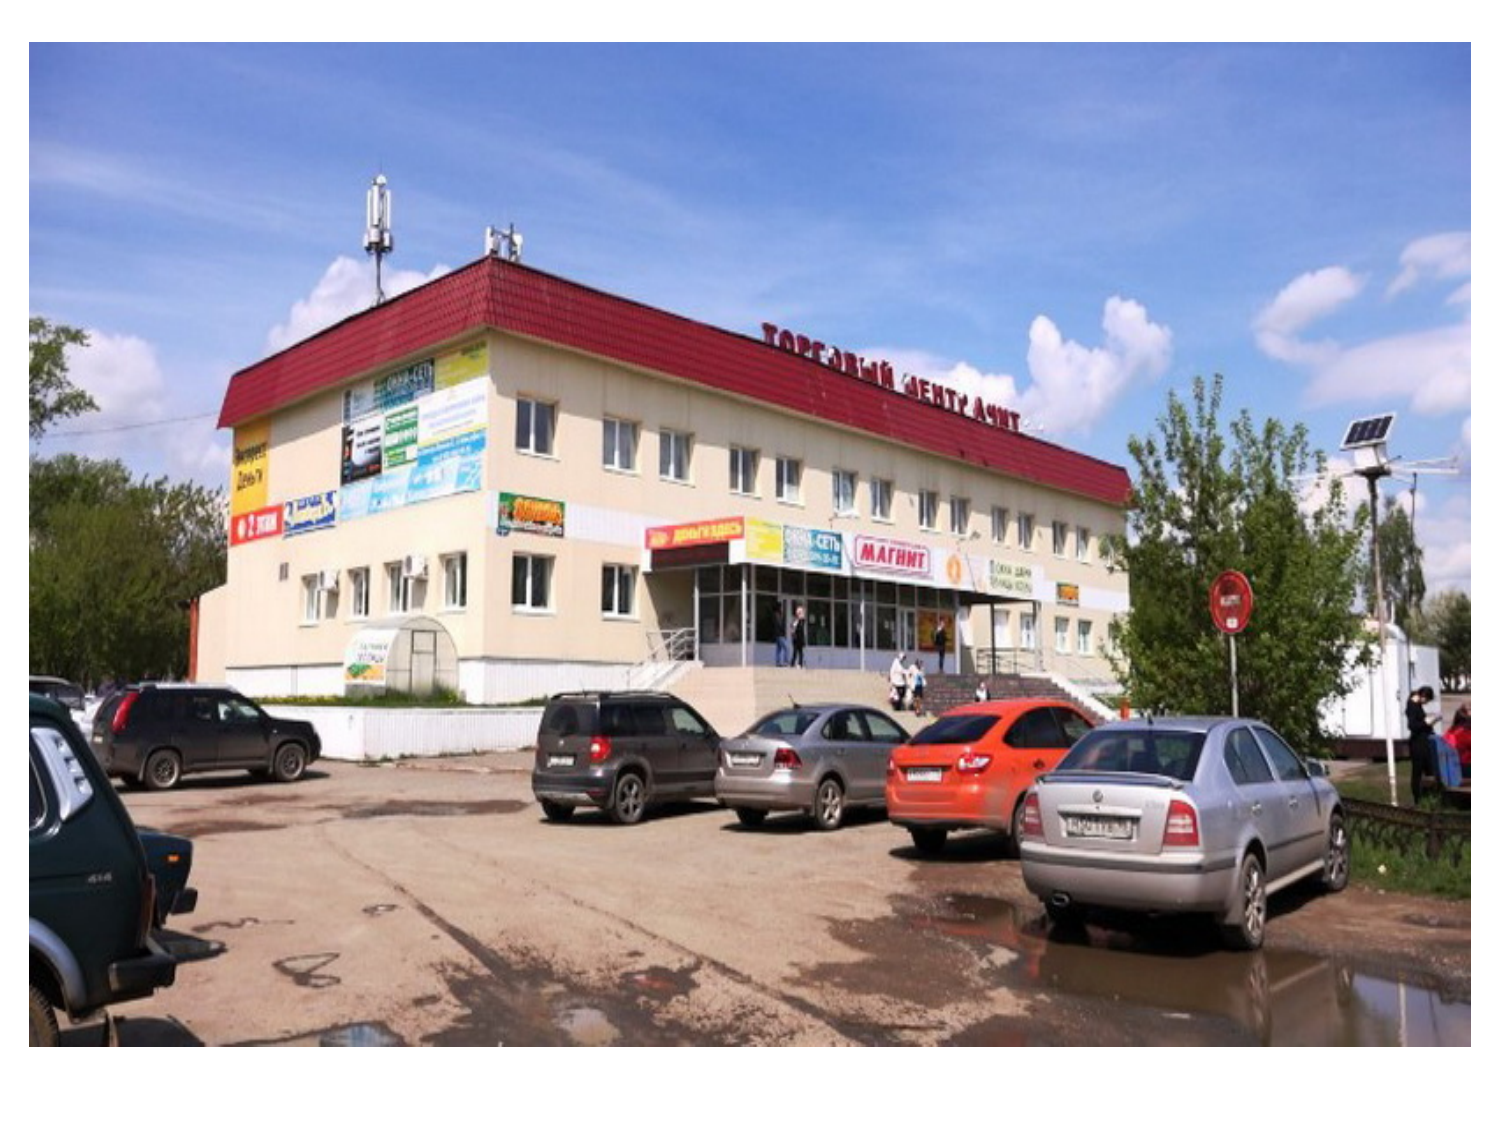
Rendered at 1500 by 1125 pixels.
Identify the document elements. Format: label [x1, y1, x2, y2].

picture [29, 42, 1471, 1047]
